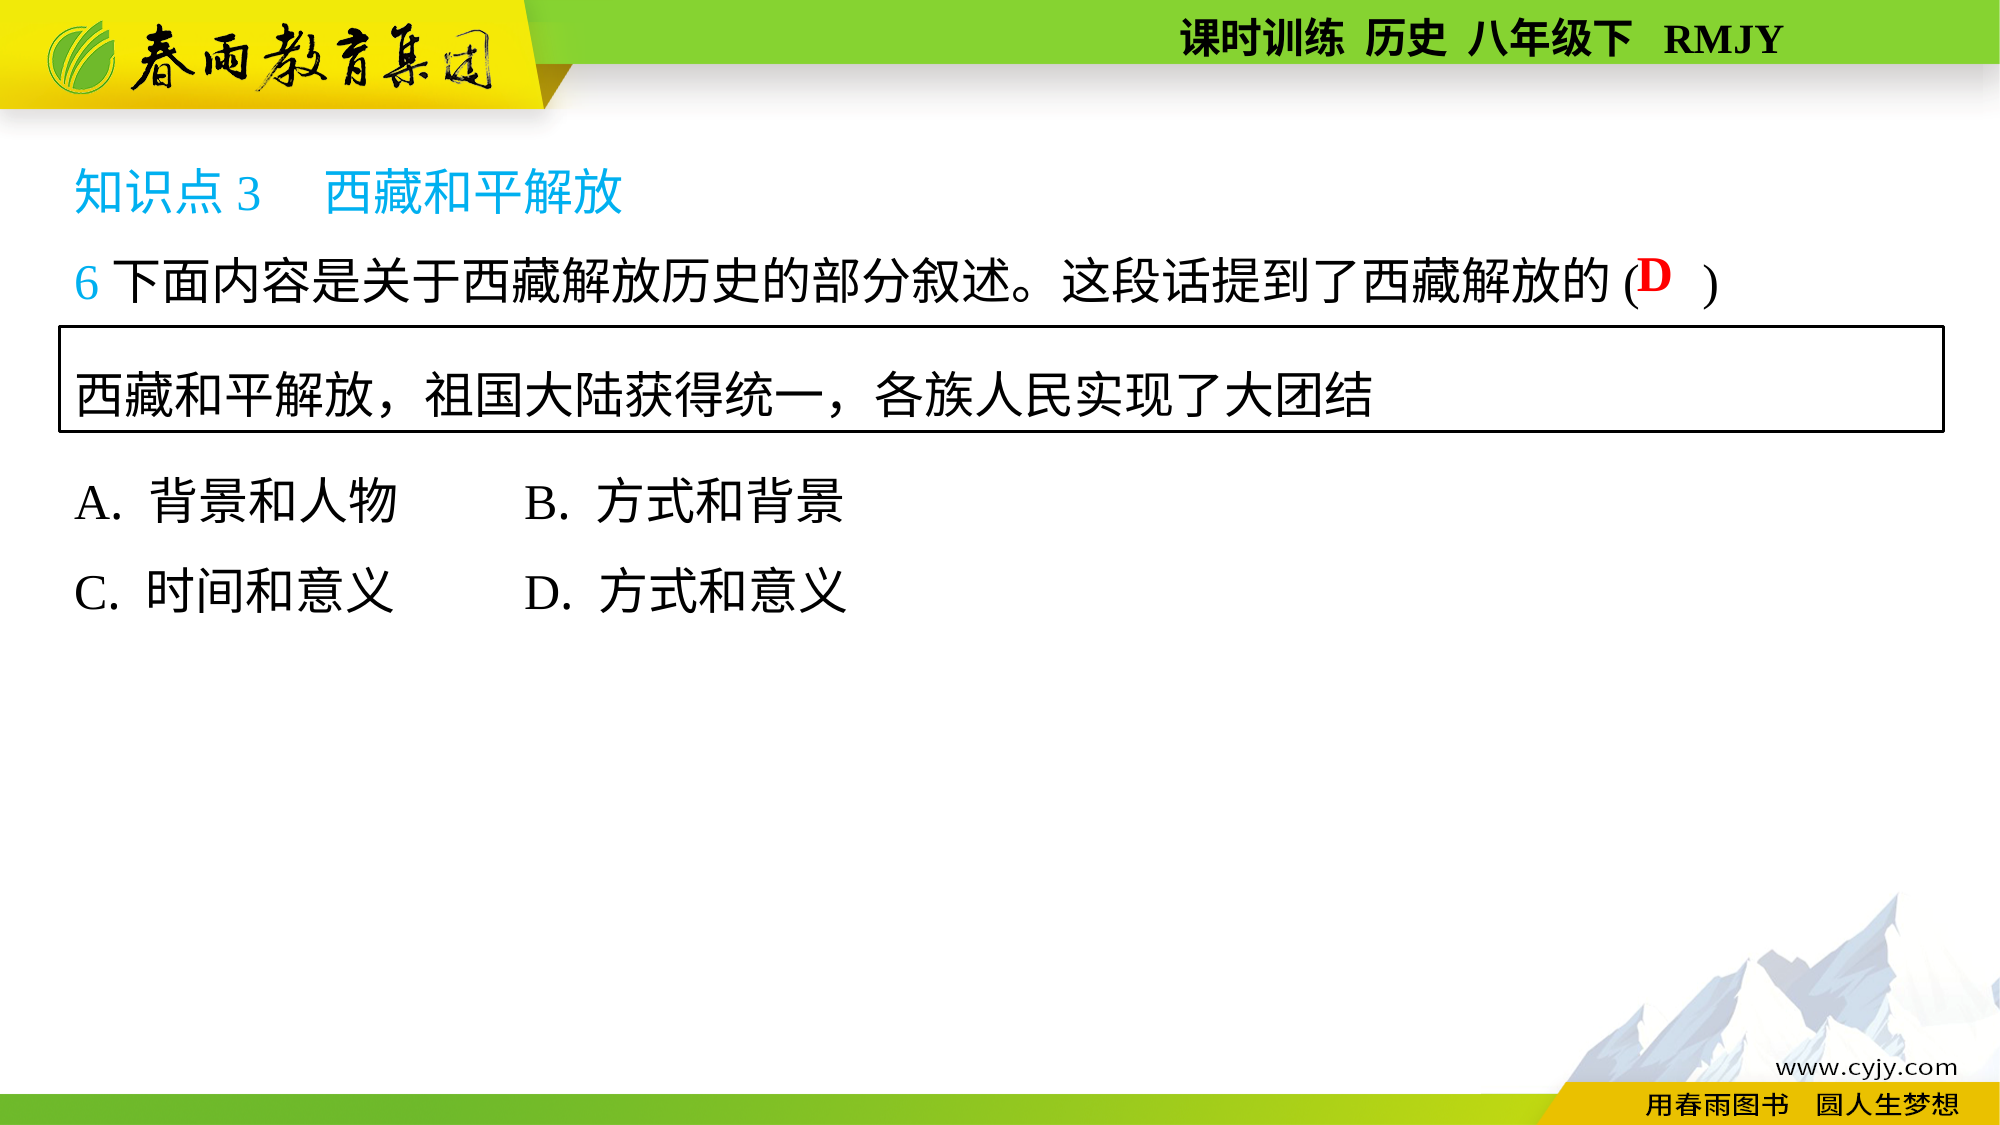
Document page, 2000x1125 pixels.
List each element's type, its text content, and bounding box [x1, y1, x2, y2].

list 知识点3 西藏和平解放 6下面内容是关于西藏解放历史的部分叙述。这段话提到了西藏解放的( ) A. 背景和人物 B. 方式和背景 C. 时间和意义 D. 方式和意义 [59, 122, 1944, 326]
list 知识点3 西藏和平解放 6下面内容是关于西藏解放历史的部分叙述。这段话提到了西藏解放的( ) A. 背景和人物 B. 方式和背景 C. 时间和意义 D. 方式和意义 [59, 432, 1944, 632]
text_box 西藏和平解放，祖国大陆获得统一，各族人民实现了大团结 [59, 326, 1944, 432]
picture [0, 0, 2000, 1125]
text_box D [1622, 234, 1688, 310]
